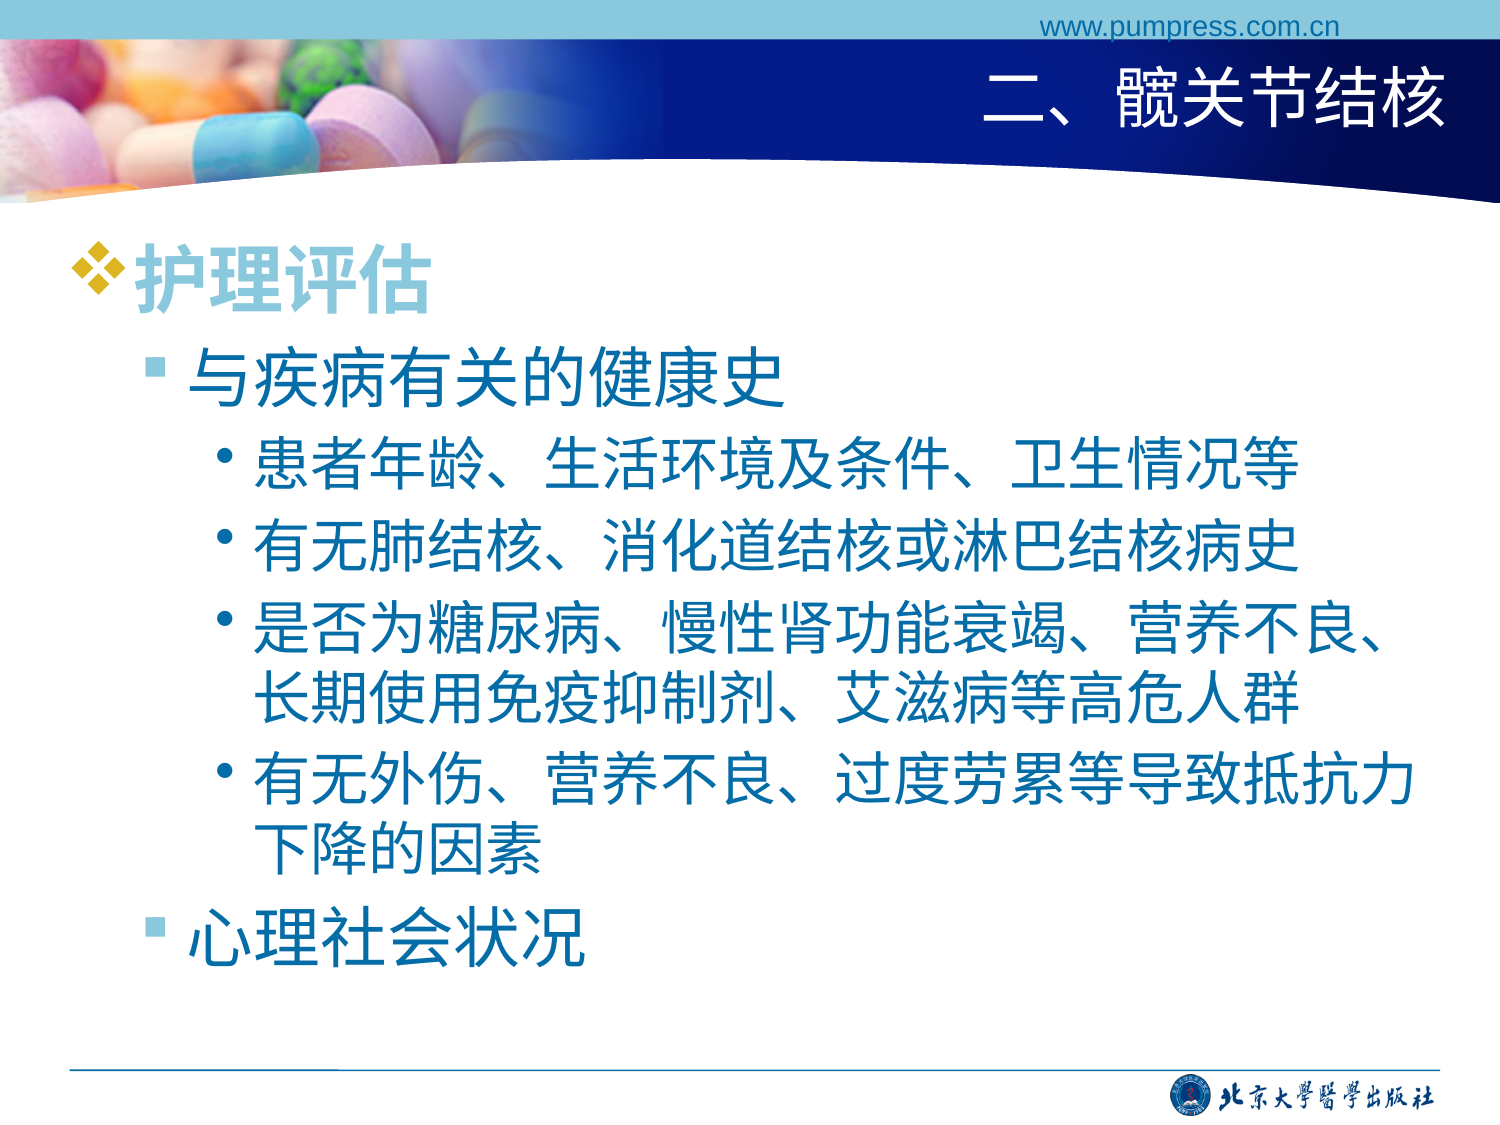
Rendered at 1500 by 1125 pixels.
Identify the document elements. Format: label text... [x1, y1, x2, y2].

list 护理评估 与疾病有关的健康史 患者年龄、生活环境及条件、卫生情况等 有无肺结核、消化道结核或淋巴结核病史 是否为糖尿病、慢性肾功能衰竭、营养不良、长期使用免疫抑制剂、艾滋病等高危人群 有无外伤、营养不良、过度劳累等导致抵抗力下降的因素 心理社会状况 [49, 224, 1463, 1026]
slide_number www.pumpress.com.cn [1025, 0, 1463, 38]
title 二、髋关节结核 [137, 49, 1463, 143]
picture [1170, 1074, 1436, 1118]
picture [0, 40, 1500, 203]
